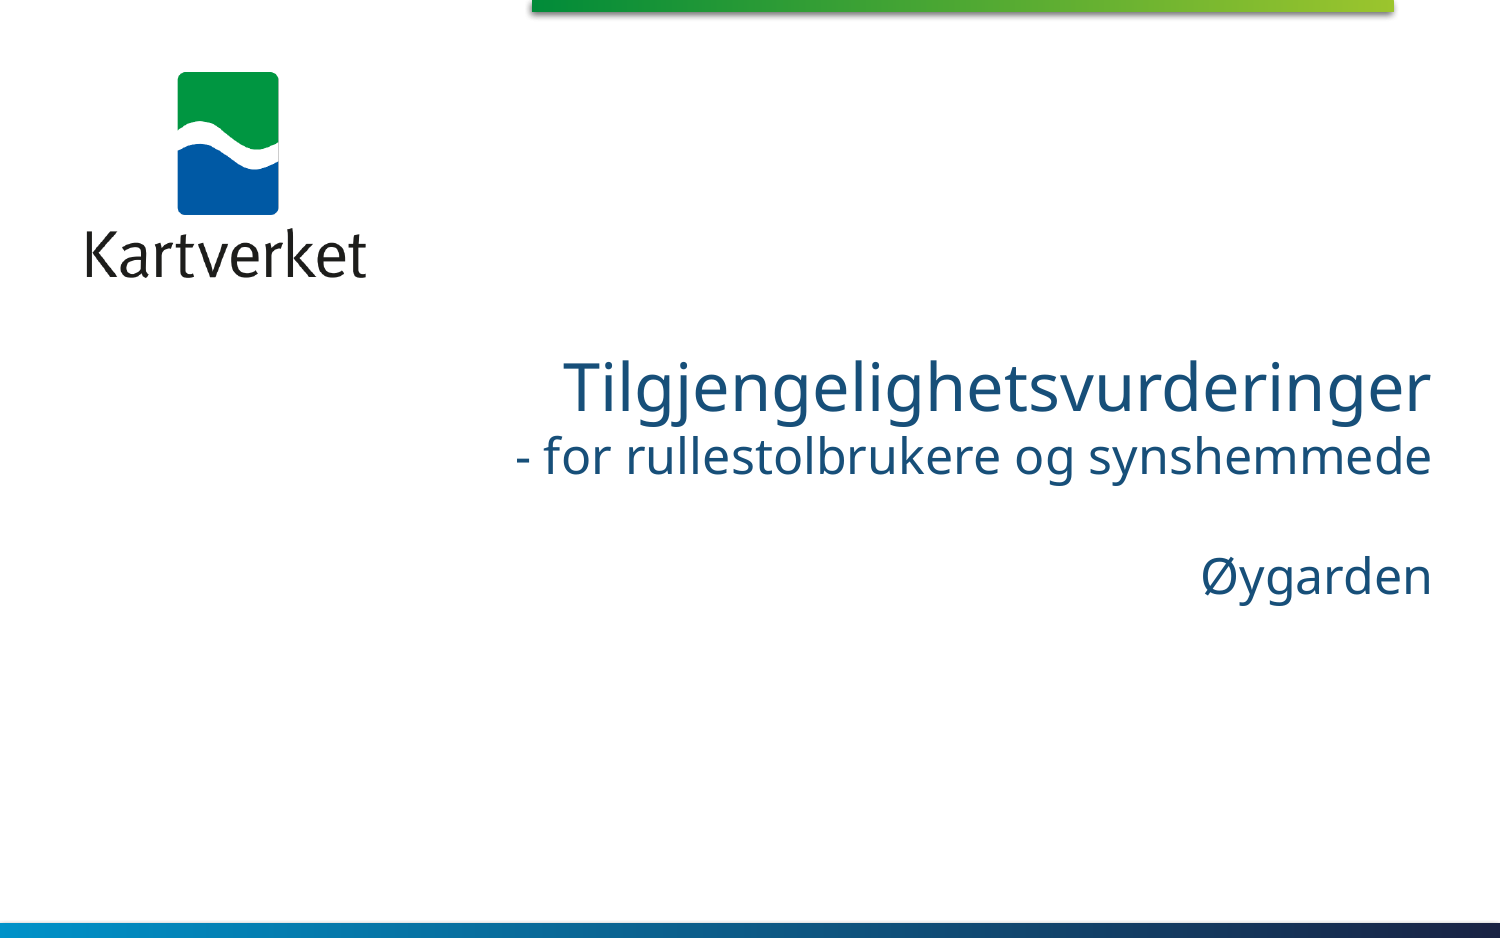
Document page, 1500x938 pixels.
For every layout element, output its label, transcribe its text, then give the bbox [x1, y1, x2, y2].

text_box Tilgjengelighetsvurderinger - for rullestolbrukere og synshemmede Øygarden [66, 337, 1449, 613]
